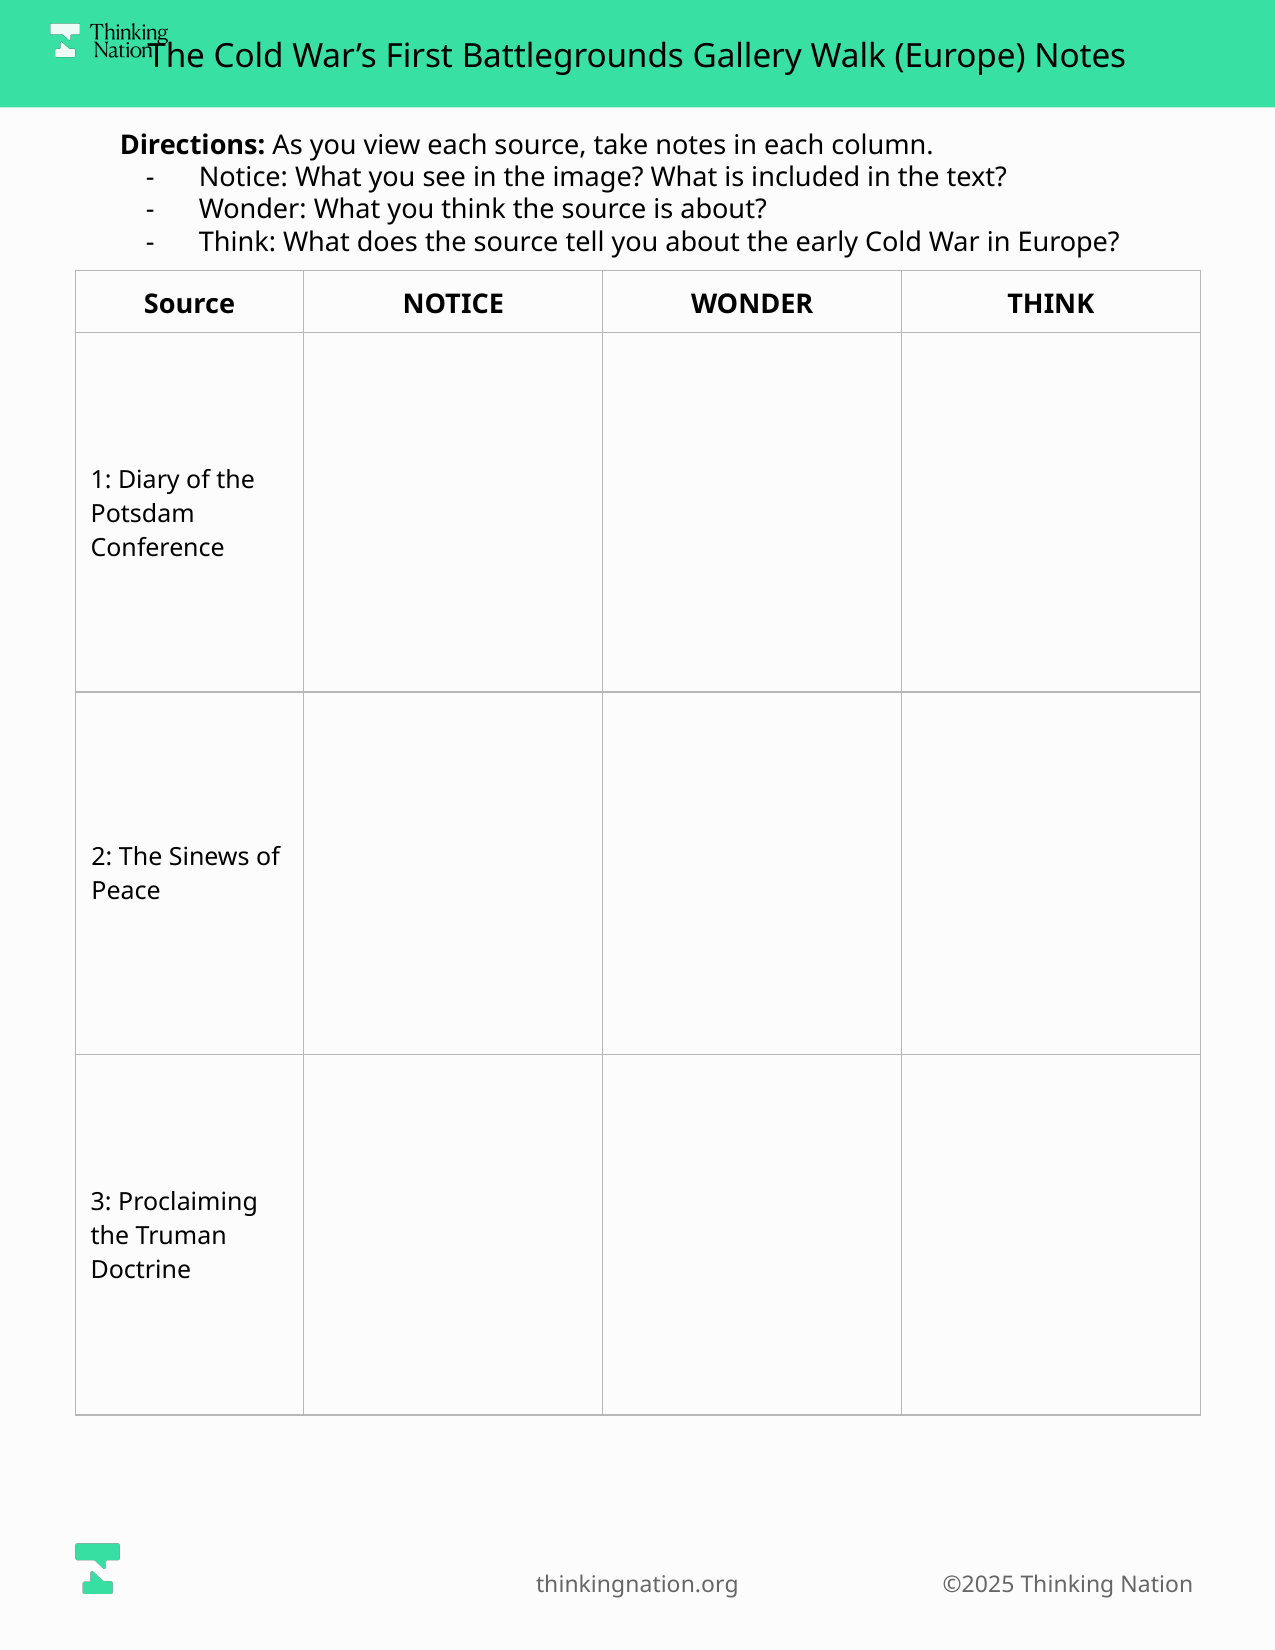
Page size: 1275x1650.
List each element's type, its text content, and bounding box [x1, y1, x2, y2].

text_box The Cold War’s First Battlegrounds Gallery Walk (Europe) Notes [0, 0, 1275, 108]
table_cell 3: Proclaiming the Truman Doctrine [76, 1055, 303, 1414]
picture [36, 12, 172, 69]
table_header NOTICE [304, 271, 602, 332]
picture [62, 1533, 133, 1604]
text_box ©2025 Thinking Nation [907, 1553, 1210, 1605]
text_box thinkingnation.org [486, 1553, 789, 1605]
table_cell 1: Diary of the Potsdam Conference [76, 333, 303, 691]
table_cell [902, 333, 1200, 691]
table_cell [304, 333, 602, 691]
table_header Source [76, 271, 303, 332]
table_cell 2: The Sinews of Peace [76, 693, 303, 1054]
table_cell [603, 1055, 901, 1414]
table_cell [304, 1055, 602, 1414]
table_cell [902, 1055, 1200, 1414]
text_box Directions: As you view each source, take notes in each column. Notice: What you see in the image? What is included in the text? Wonder: What you think the source is about? Think: What does the source tell you about the early Cold War in Europe? [104, 111, 1201, 270]
table_cell [603, 693, 901, 1054]
table_cell [603, 333, 901, 691]
table_cell [304, 693, 602, 1054]
table_cell [902, 693, 1200, 1054]
table_header THINK [902, 271, 1200, 332]
table_header WONDER [603, 271, 901, 332]
